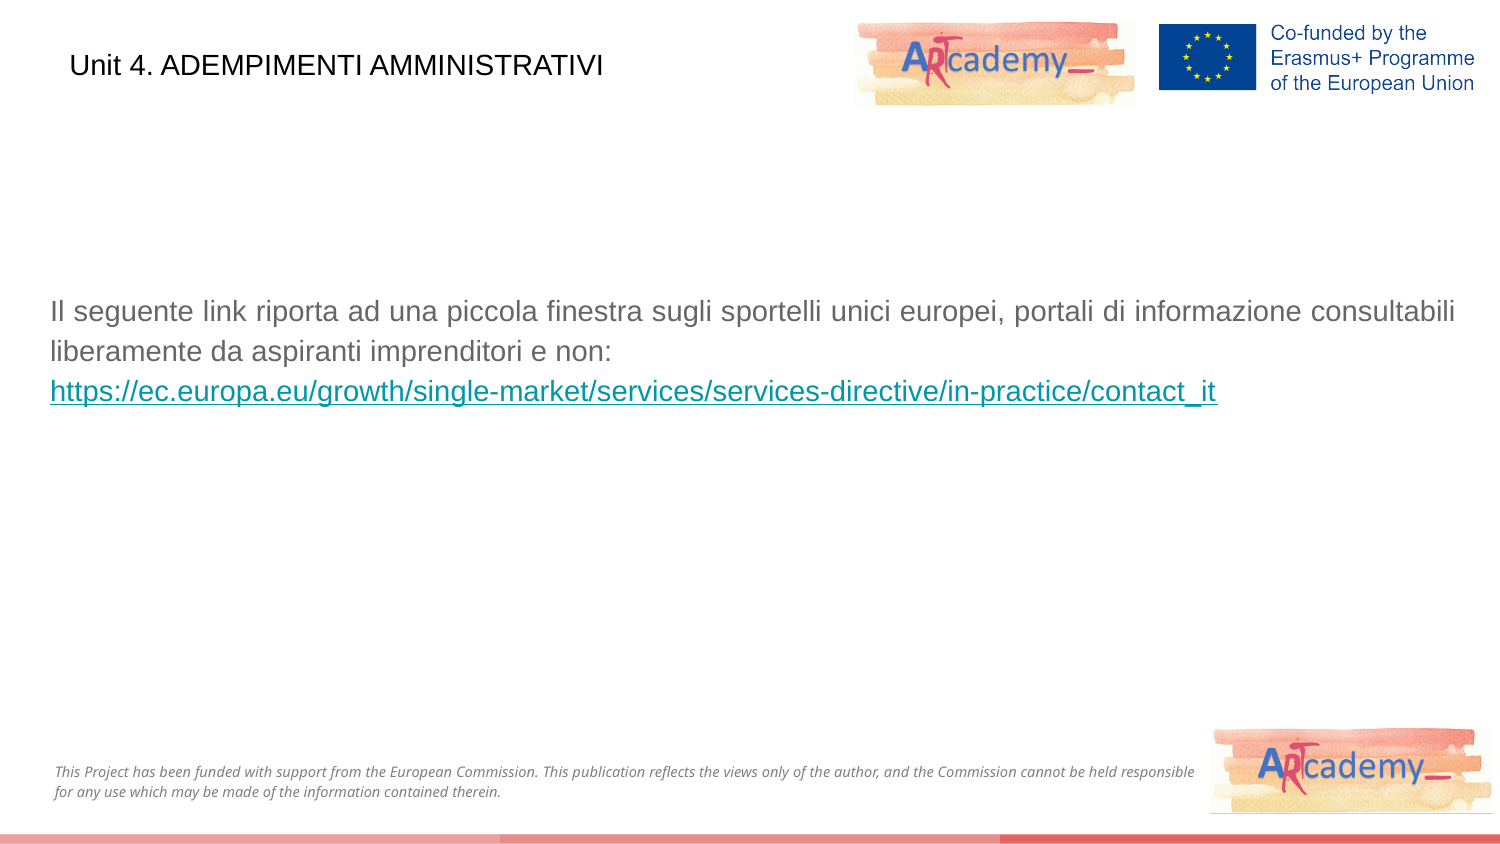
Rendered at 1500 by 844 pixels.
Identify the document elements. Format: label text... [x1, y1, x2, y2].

list Il seguente link riporta ad una piccola finestra sugli sportelli unici europei, portali di informazione consultabili liberamente da aspiranti imprenditori e non: https://ec.europa.eu/growth/single-market/services/services-directive/in-practice/contact_it [16, 197, 1474, 707]
text_box This Project has been funded with support from the European Commission. This publication reflects the views only of the author, and the Commission cannot be held responsible for any use which may be made of the information contained therein. [39, 754, 1205, 799]
picture [1210, 709, 1493, 844]
text_box Unit 4. ADEMPIMENTI AMMINISTRATIVI [54, 39, 716, 89]
picture [854, 2, 1137, 138]
picture [1158, 24, 1474, 94]
